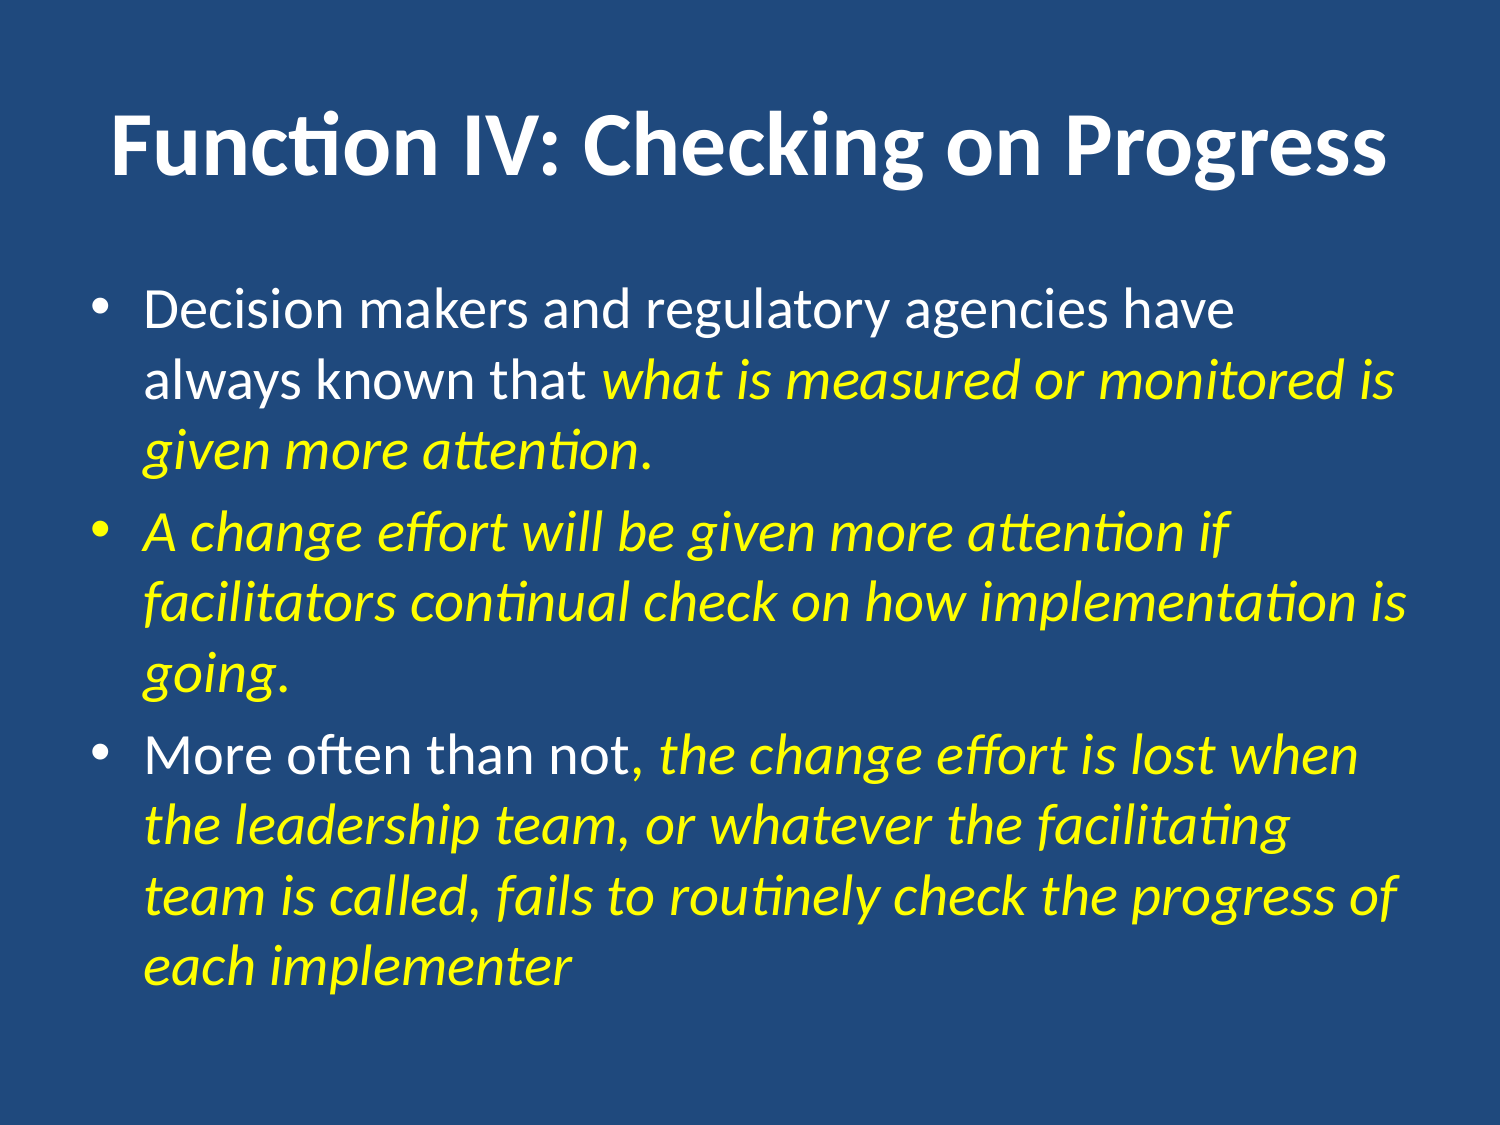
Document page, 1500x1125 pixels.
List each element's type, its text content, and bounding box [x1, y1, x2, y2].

list Decision makers and regulatory agencies have always known that what is measured or monitored is given more attention. A change effort will be given more attention if facilitators continual check on how implementation is going. More often than not, the change effort is lost when the leadership team, or whatever the facilitating team is called, fails to routinely check the progress of each implementer [75, 262, 1425, 1005]
title Function IV: Checking on Progress [75, 45, 1425, 233]
